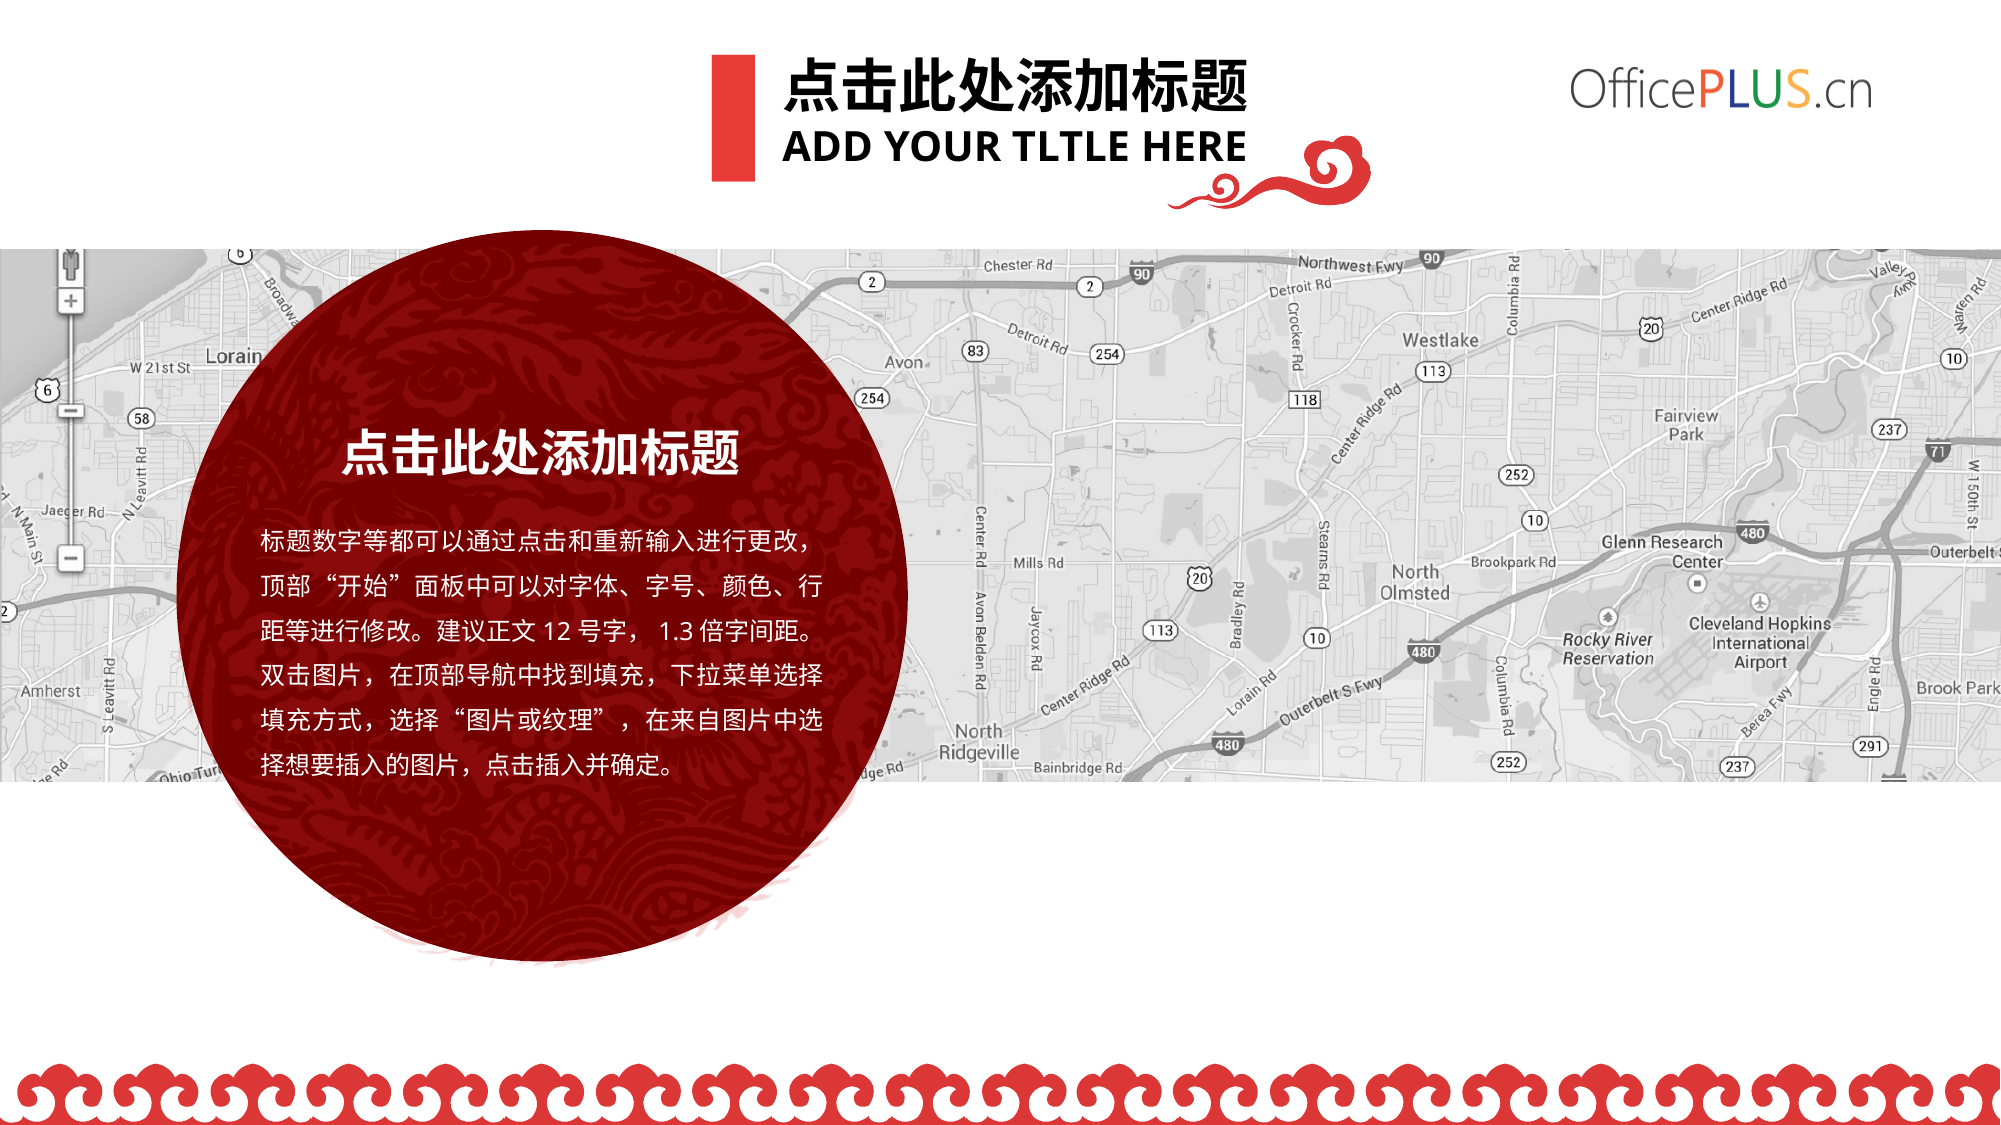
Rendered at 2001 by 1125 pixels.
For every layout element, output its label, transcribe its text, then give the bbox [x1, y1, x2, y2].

picture [1570, 67, 1871, 108]
text_box 点击此处添加标题 ADD YOUR TLTLE HERE [767, 41, 1505, 177]
text_box [711, 54, 756, 182]
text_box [0, 211, 1091, 993]
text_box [0, 1061, 2000, 1125]
picture [1091, 249, 2000, 782]
picture [1164, 147, 1372, 215]
